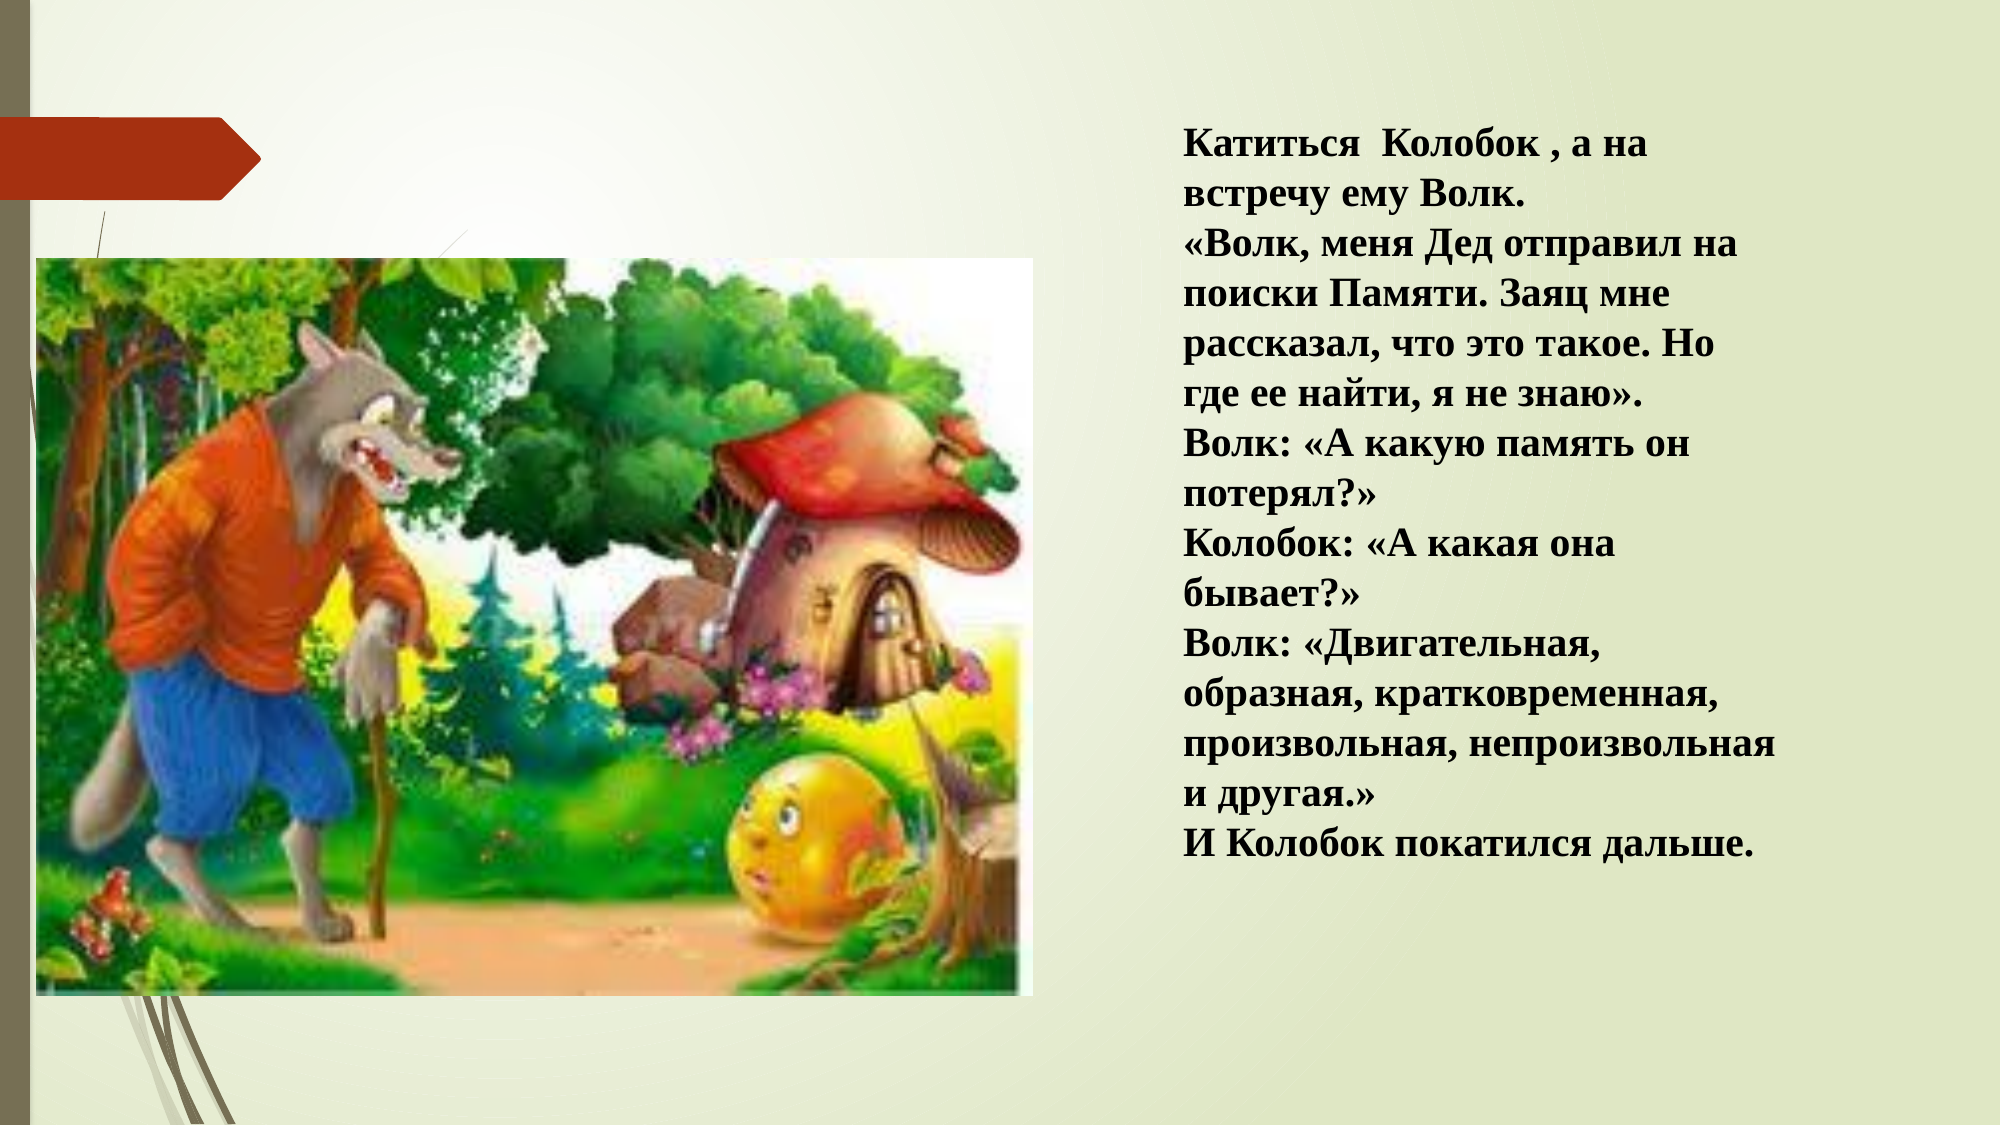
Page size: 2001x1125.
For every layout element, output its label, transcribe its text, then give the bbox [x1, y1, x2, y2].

text_box Катиться Колобок , а на встречу ему Волк. «Волк, меня Дед отправил на поиски Памяти. Заяц мне рассказал, что это такое. Но где ее найти, я не знаю». Волк: «А какую память он потерял?» Колобок: «А какая она бывает?» Волк: «Двигательная, образная, кратковременная, произвольная, непроизвольная и другая.» И Колобок покатился дальше. [1168, 106, 1793, 872]
picture [36, 257, 1033, 996]
